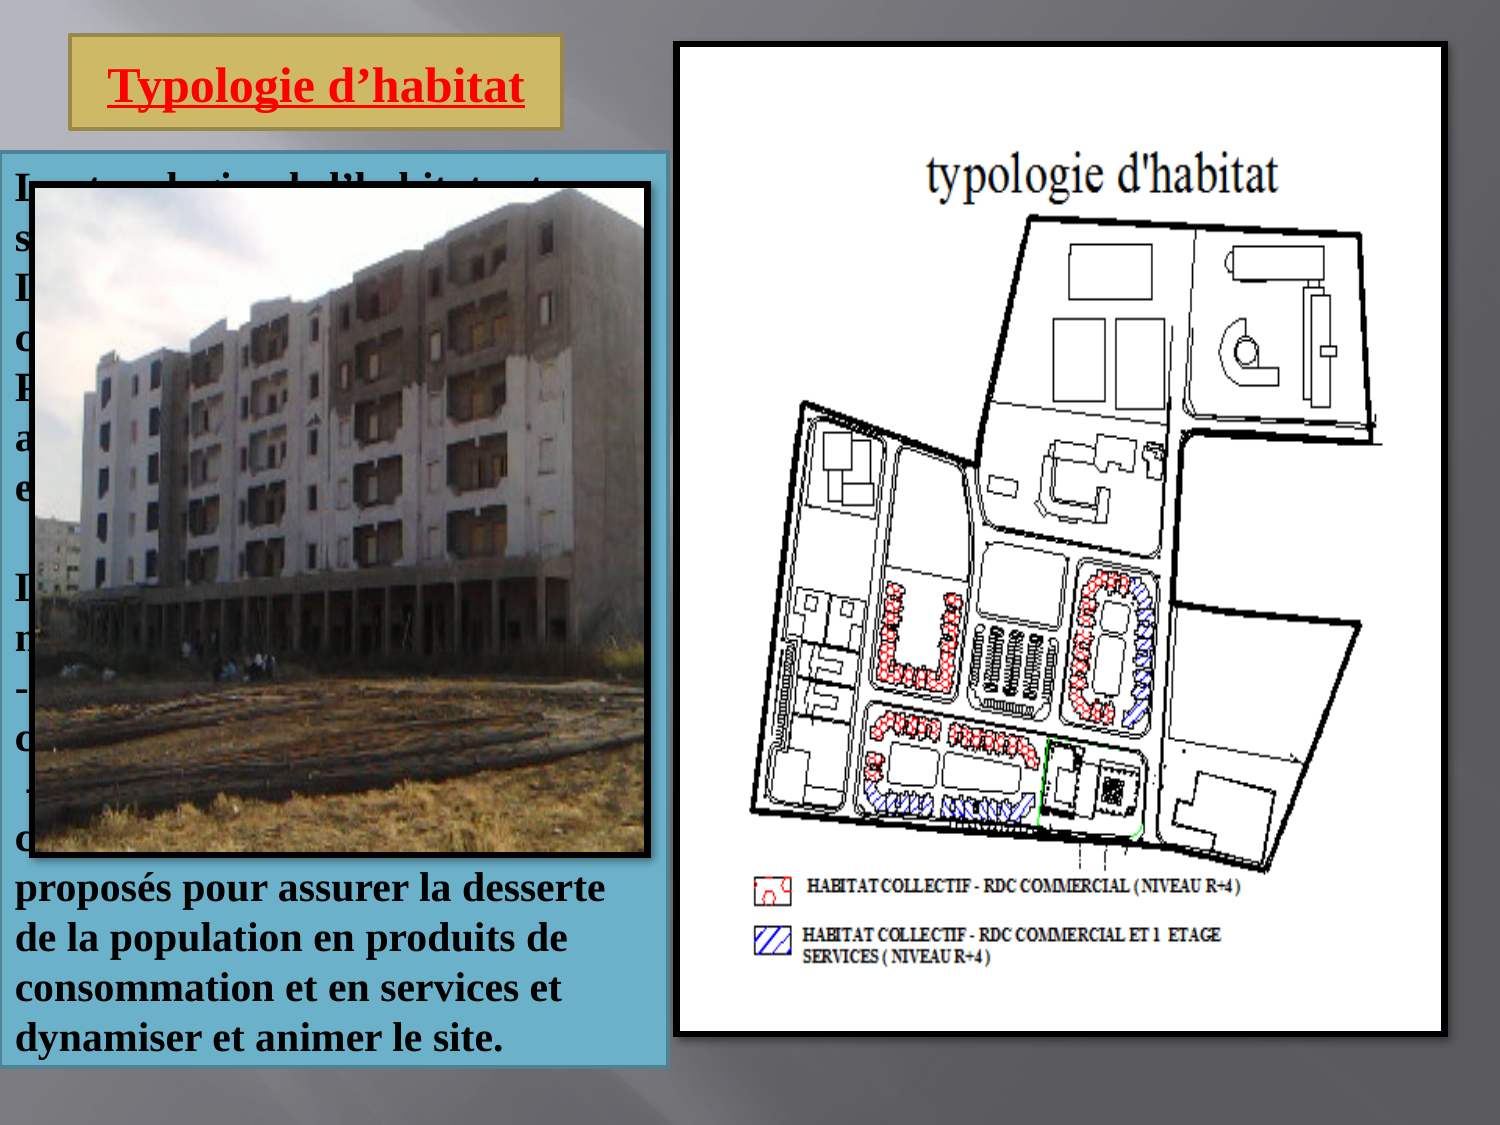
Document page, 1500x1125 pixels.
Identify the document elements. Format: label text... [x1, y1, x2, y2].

text_box Typologie d’habitat [68, 33, 564, 131]
text_box Les typologies de l’habitat retenues sont le collectif La finalité est de créer une certaine cohérence dans l'aménagement du P.O.S, tout en respectant l’aspect architectural et la typologie existante. La hauteur des constructions maximale est : -de 05 niveaux (R+4) pour l'habitat collectif. -Des commerces au RDC des constructions collectives, sont proposés pour assurer la desserte de la population en produits de consommation et en services et dynamiser et animer le site. [0, 150, 670, 1069]
picture [679, 46, 1442, 1032]
picture [34, 187, 645, 852]
